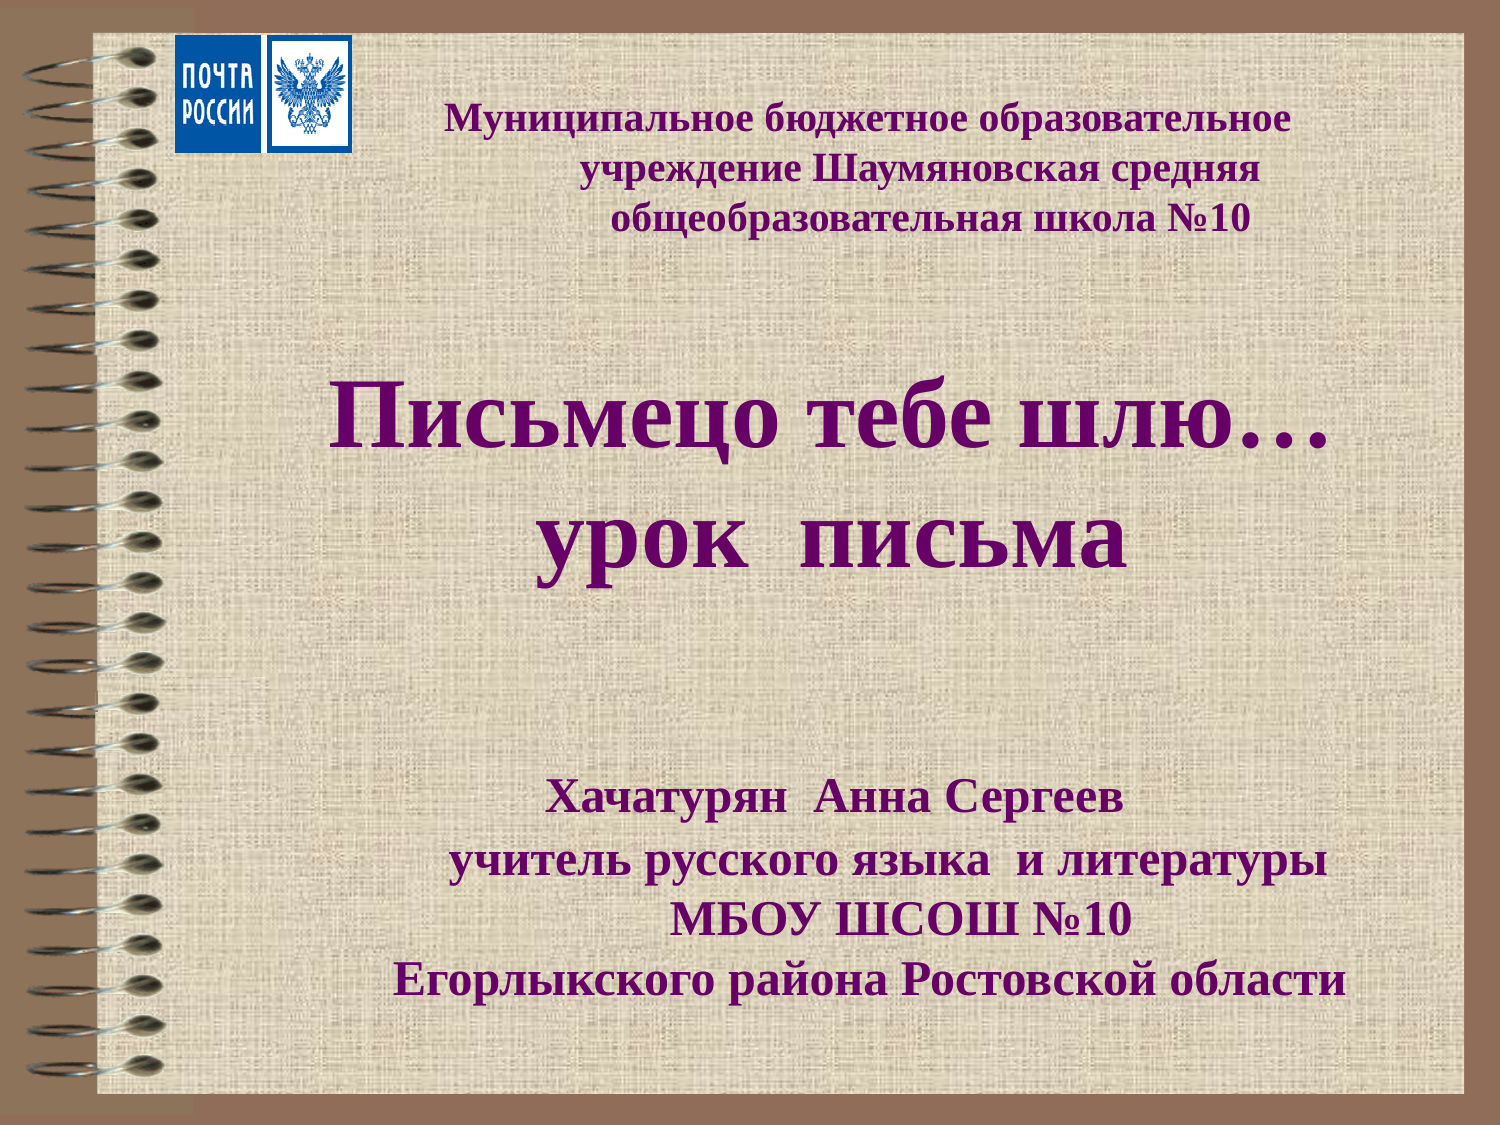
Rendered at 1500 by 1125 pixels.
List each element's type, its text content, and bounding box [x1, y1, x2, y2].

picture [0, 8, 1465, 1115]
text_box Письмецо тебе шлю… урок письма [210, 339, 1454, 1075]
title Хачатурян Анна Сергеев учитель русского языка и литературы МБОУ ШСОШ №10 Егорлыкского района Ростовской области [198, 42, 1454, 1079]
text_box Муниципальное бюджетное образовательное учреждение Шаумяновская средняя общеобразовательная школа №10 [375, 82, 1372, 247]
